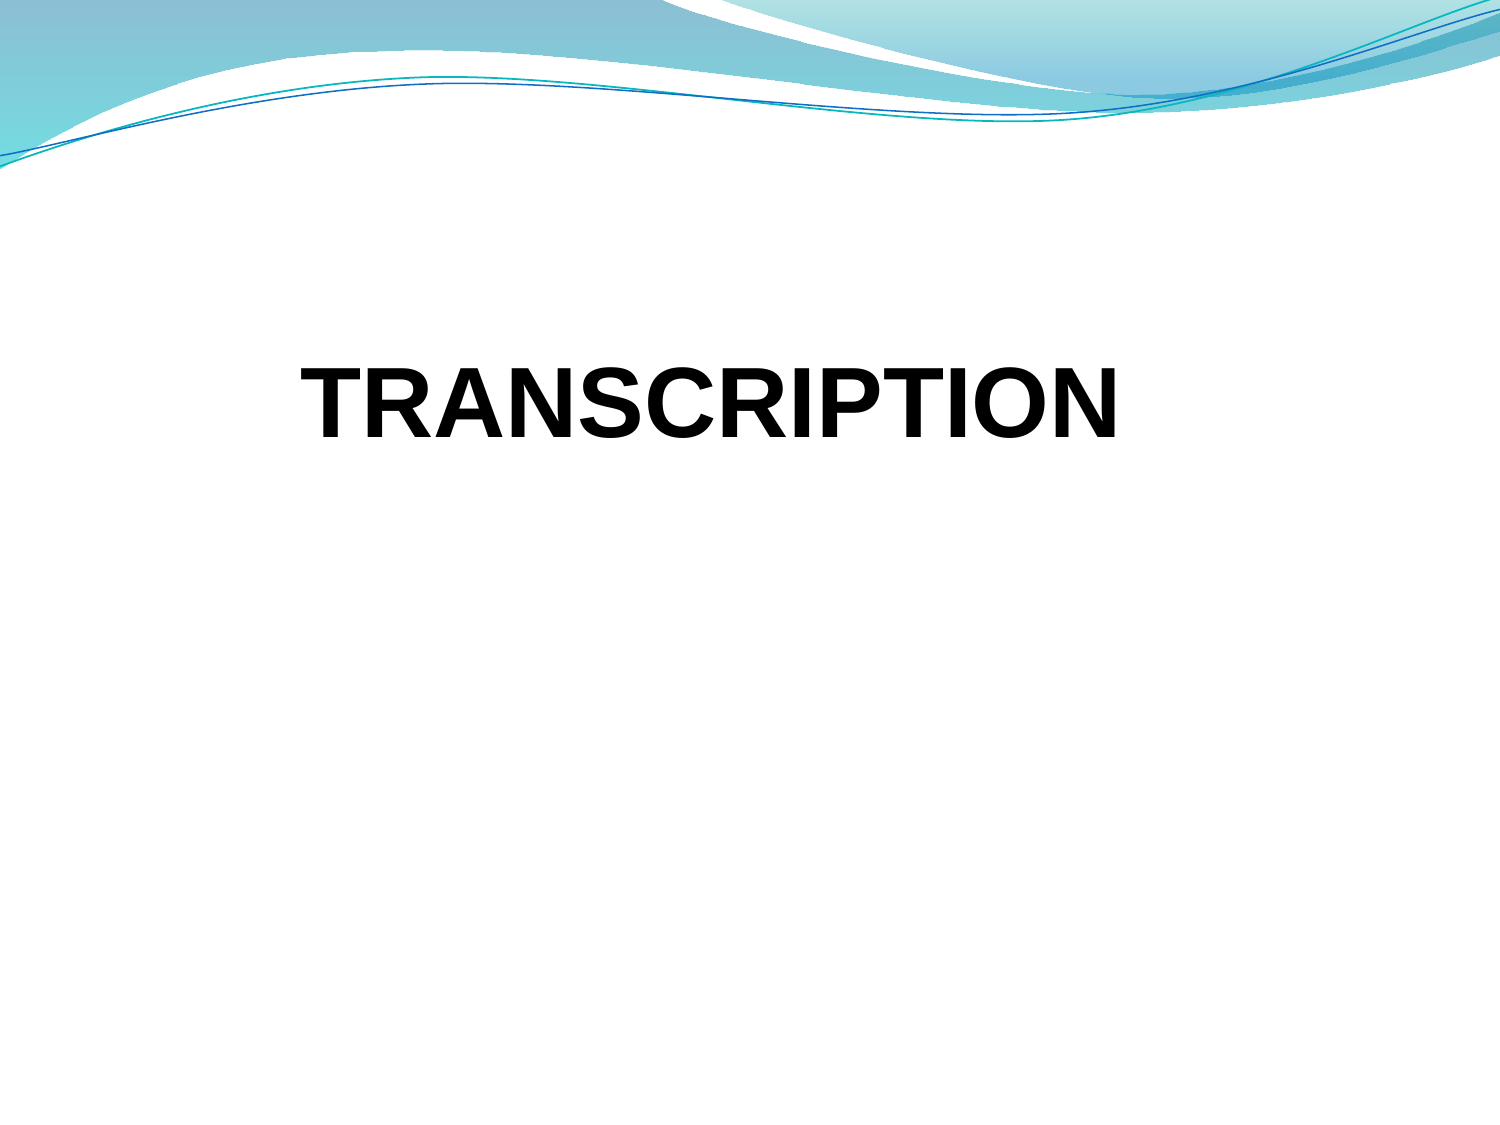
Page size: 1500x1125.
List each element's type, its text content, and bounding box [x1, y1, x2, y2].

title TRANSCRIPTION [87, 337, 1338, 625]
